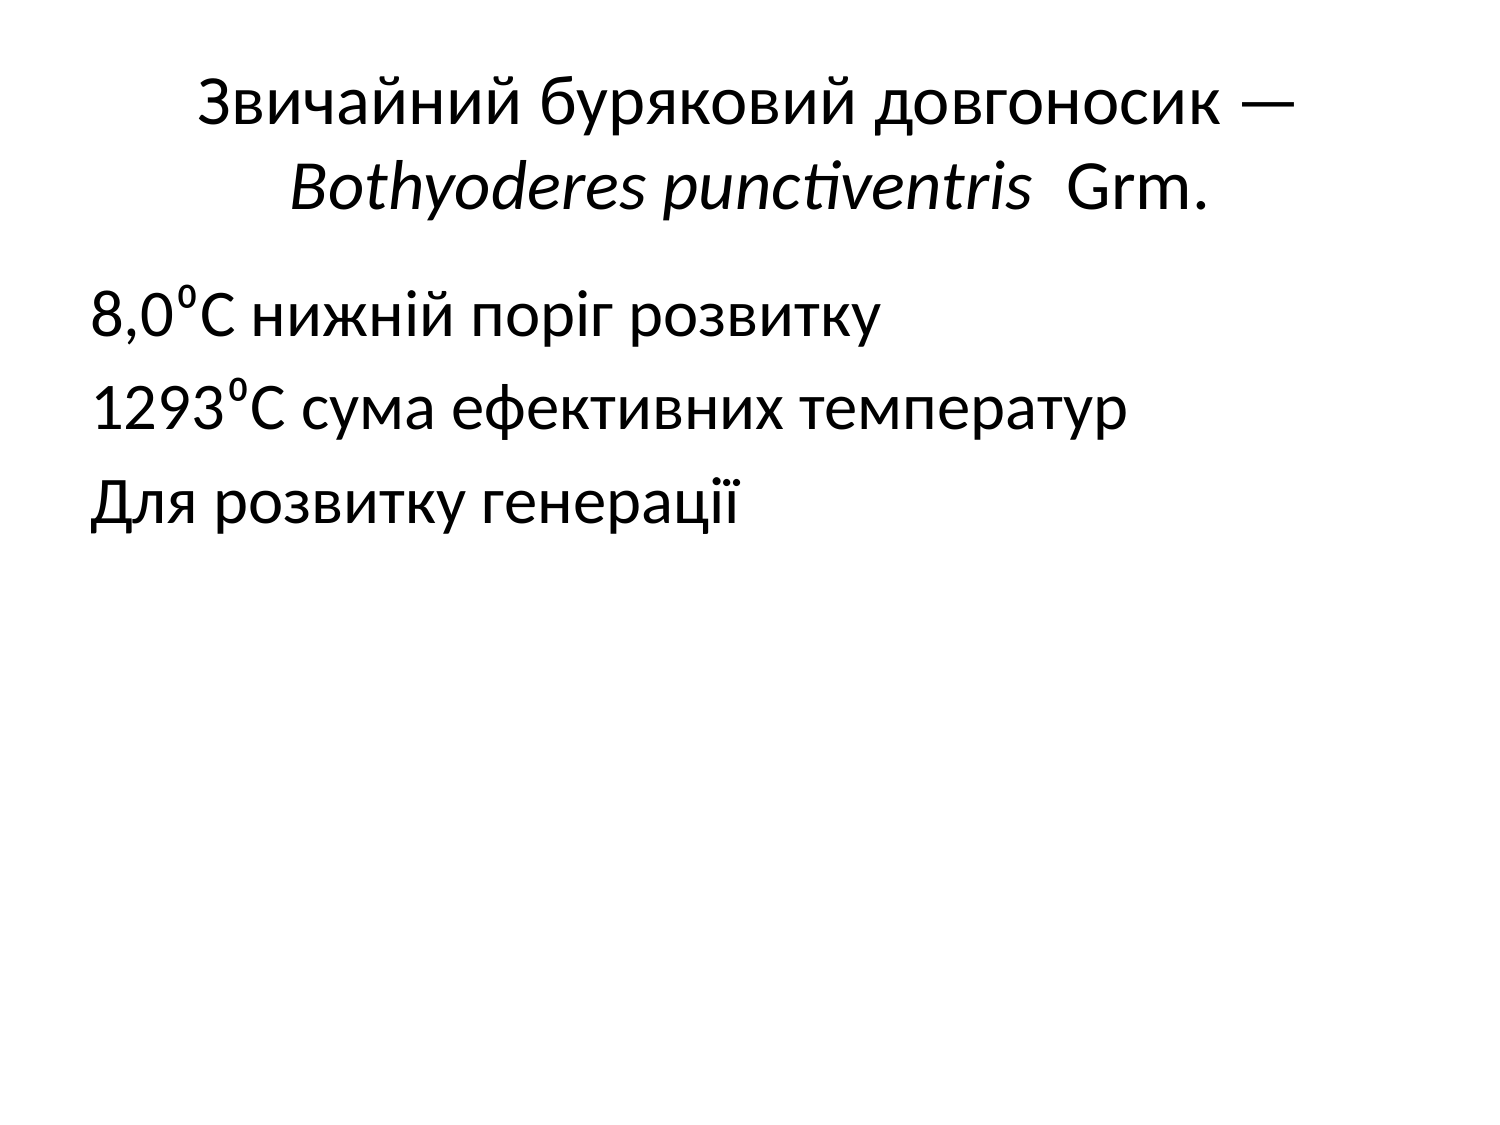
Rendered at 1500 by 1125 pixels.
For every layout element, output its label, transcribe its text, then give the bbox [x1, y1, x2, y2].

list 8,0⁰С нижній поріг розвитку 1293⁰С сума ефективних температур Для розвитку генерації [75, 262, 1425, 1005]
title Звичайний буряковий довгоносик — Bothyoderes punctiventris Grm. [75, 45, 1425, 233]
